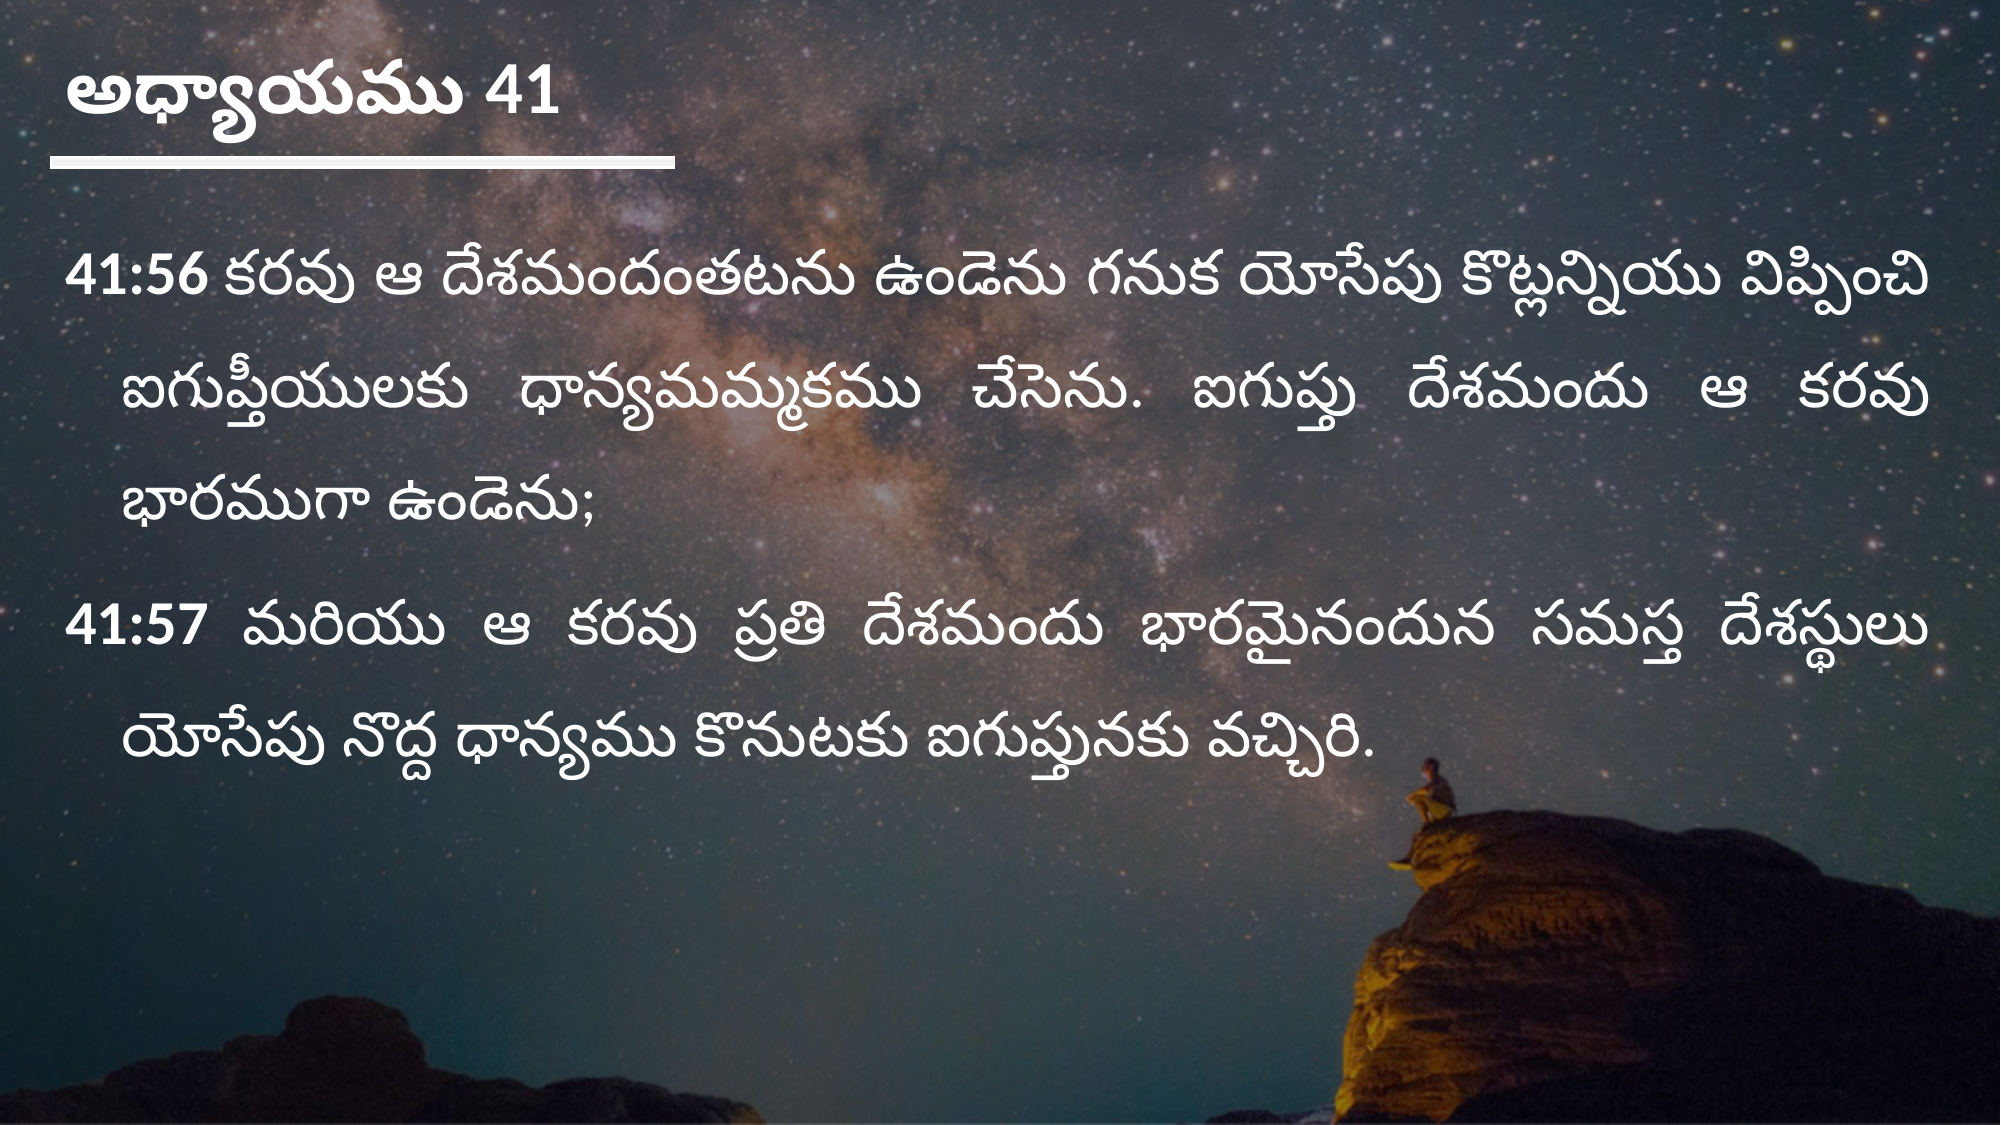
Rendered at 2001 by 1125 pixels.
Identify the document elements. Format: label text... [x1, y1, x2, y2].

list 41:56 కరవు ఆ దేశమందంతటను ఉండెను గనుక యోసేపు కొట్లన్నియు విప్పించి ఐగుప్తీయులకు ధాన్యమమ్మకము చేసెను. ఐగుప్తు దేశమందు ఆ కరవు భారముగా ఉండెను; 41:57 మరియు ఆ కరవు ప్రతి దేశమందు భారమైనందున సమస్త దేశస్థులు యోసేపు నొద్ద ధాన్యము కొనుటకు ఐగుప్తునకు వచ్చిరి. [50, 187, 1946, 1063]
picture [0, 0, 2000, 1125]
title అధ్యాయము 41 [50, 0, 1925, 167]
